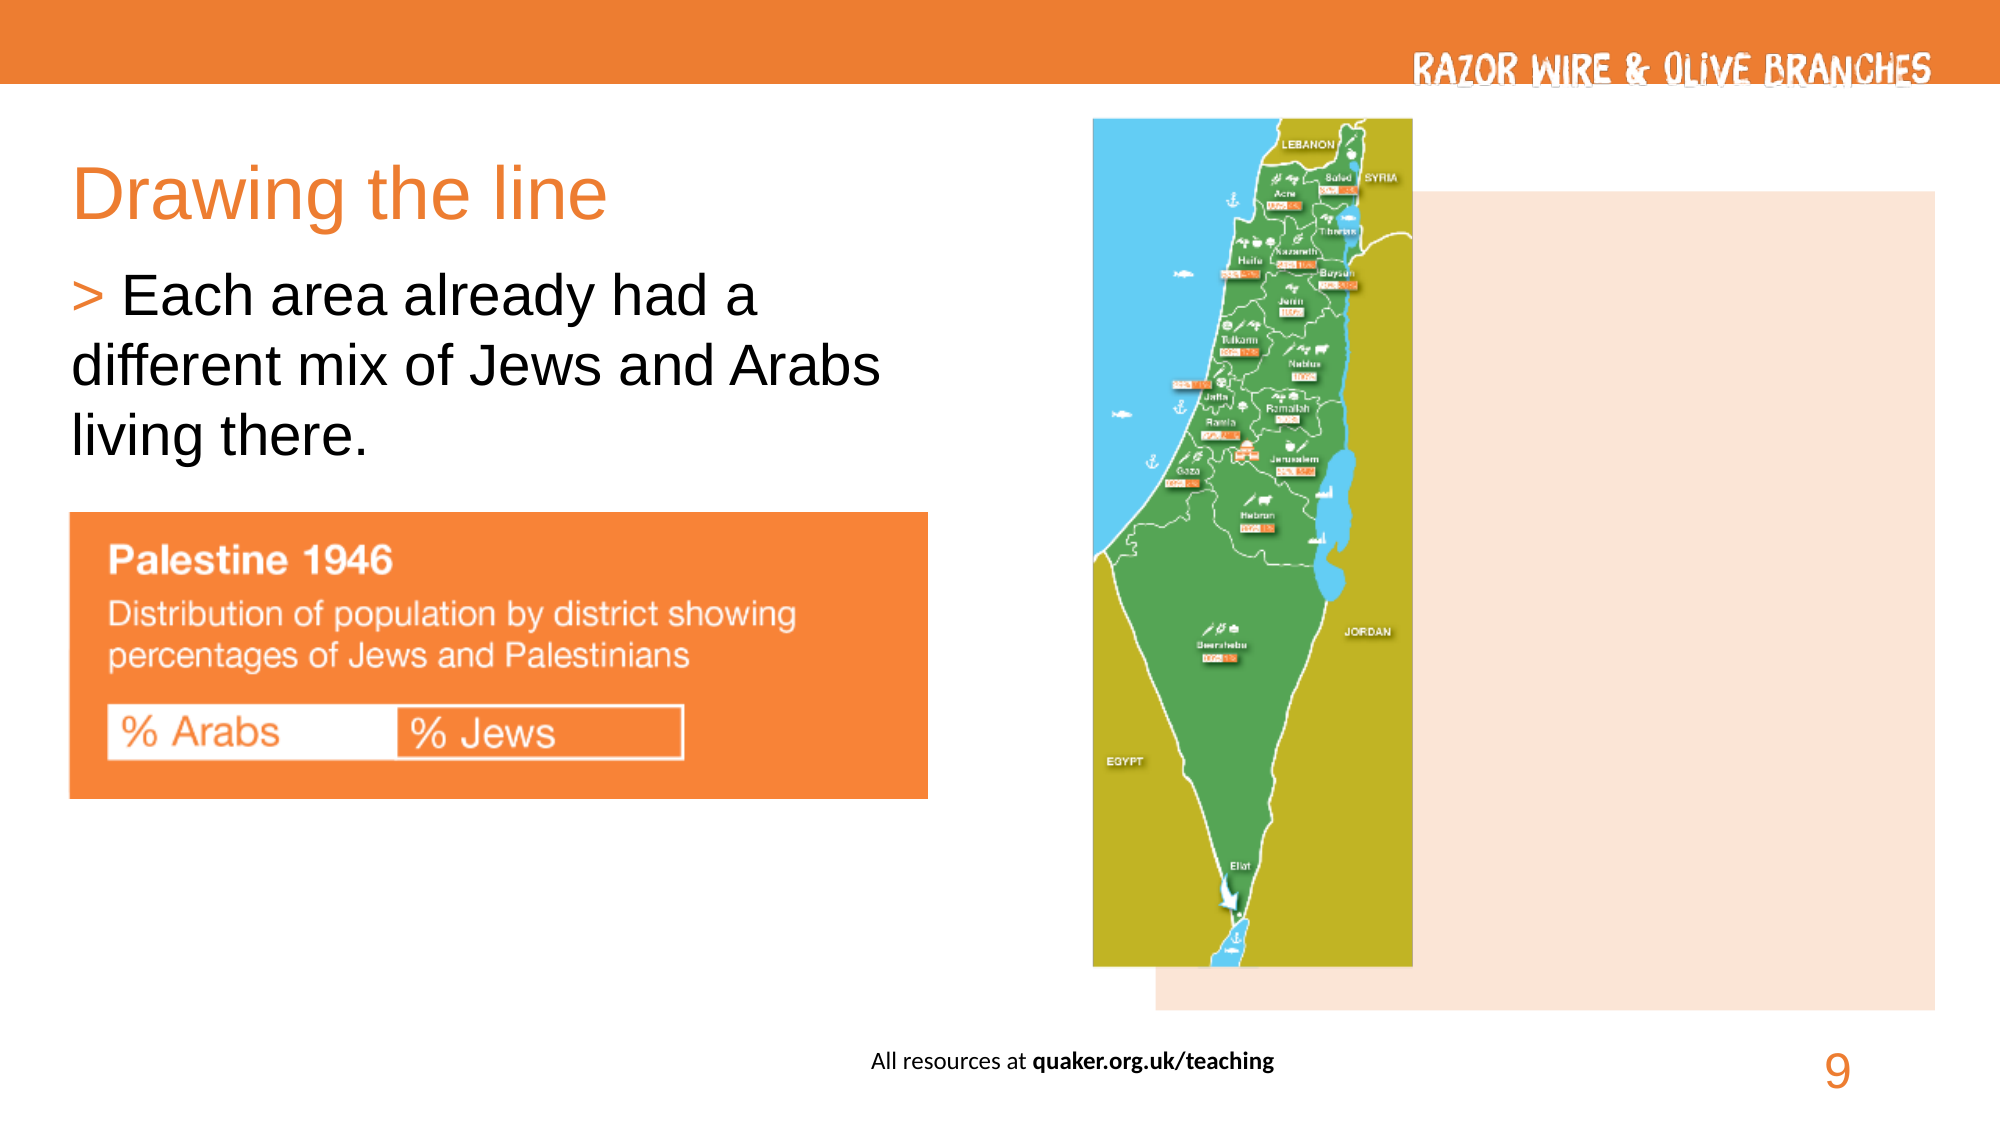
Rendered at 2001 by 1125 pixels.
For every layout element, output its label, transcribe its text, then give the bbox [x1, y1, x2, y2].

text_box > Each area already had a different mix of Jews and Arabs living there. [56, 250, 890, 510]
picture [67, 30, 1935, 1056]
text_box [1616, 190, 1936, 1011]
text_box Drawing the line [56, 137, 890, 242]
slide_number 9 [1416, 1038, 1867, 1099]
